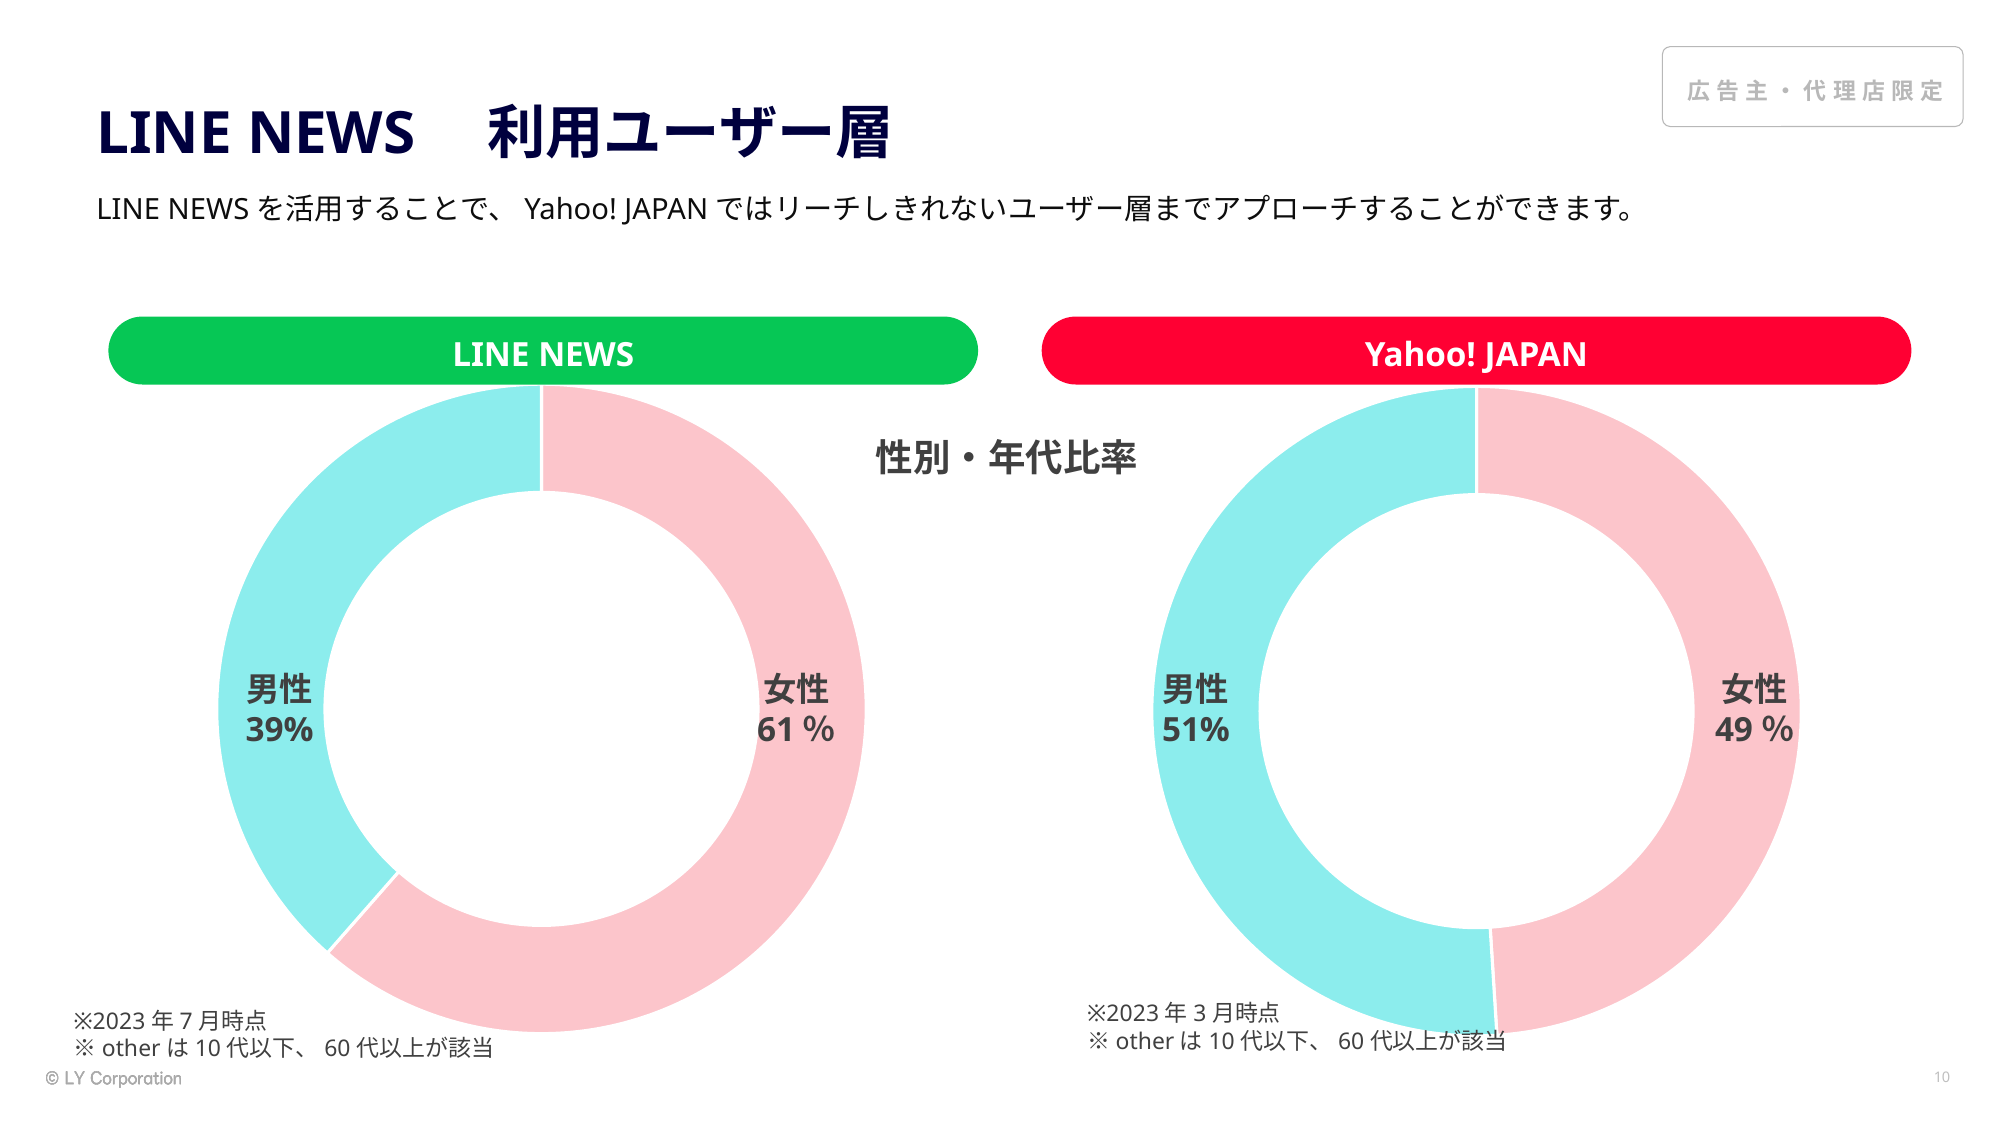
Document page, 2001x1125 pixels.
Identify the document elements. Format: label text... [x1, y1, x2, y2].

text_box Yahoo! JAPAN [1041, 316, 1912, 372]
list LINE NEWSを活用することで、Yahoo! JAPANではリーチしきれないユーザー層までアプローチすることができます。 [96, 180, 1904, 311]
chart [33, 370, 1985, 1051]
text_box LINE NEWS 利用ユーザー層 [96, 95, 1904, 180]
picture [46, 1071, 181, 1088]
text_box LINE NEWS [108, 316, 979, 370]
